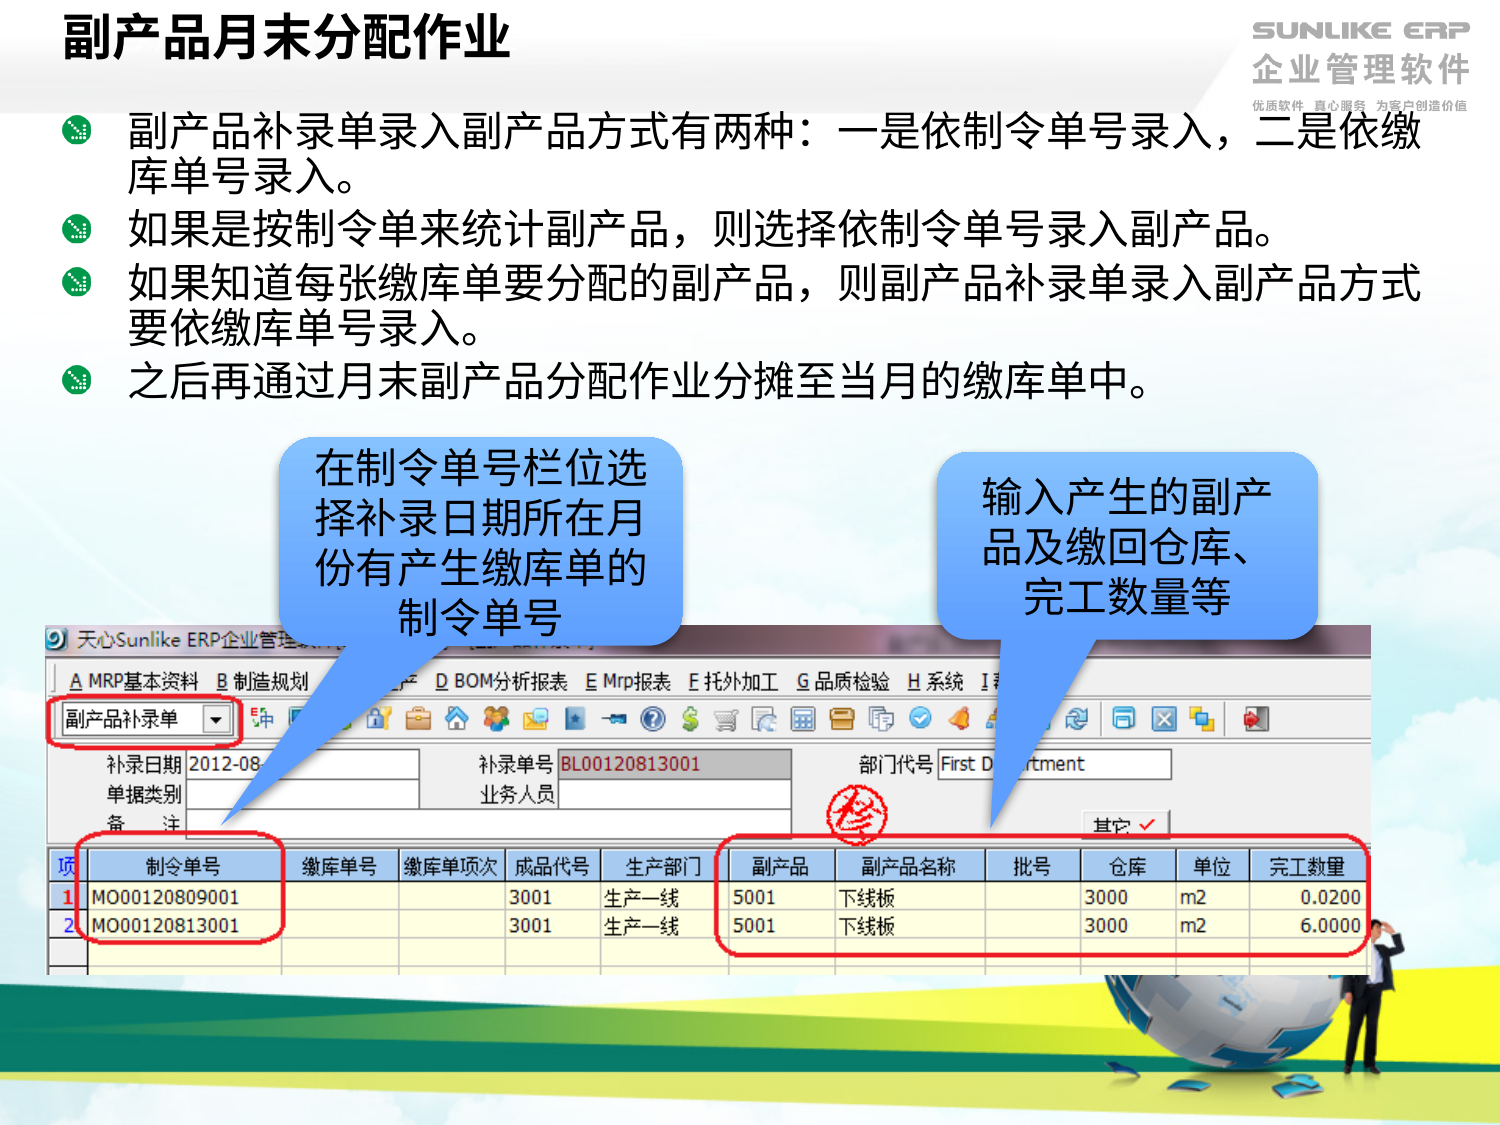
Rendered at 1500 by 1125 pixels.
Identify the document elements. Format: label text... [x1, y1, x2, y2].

picture [0, 0, 1500, 1125]
text_box 输入产生的副产品及缴回仓库、完工数量等 [937, 452, 1319, 625]
text_box 在制令单号栏位选择补录日期所在月份有产生缴库单的制令单号 [279, 437, 684, 625]
title 副产品月末分配作业 [62, 12, 855, 68]
list 副产品补录单录入副产品方式有两种：一是依制令单号录入，二是依缴库单号录入。 如果是按制令单来统计副产品，则选择依制令单号录入副产品。 如果知道每张缴库单要分配的副产品，则副产品补录单录入副产品方式要依缴库单号录入。 之后再通过月末副产品分配作业分摊至当月的缴库单中。 [62, 110, 1438, 595]
